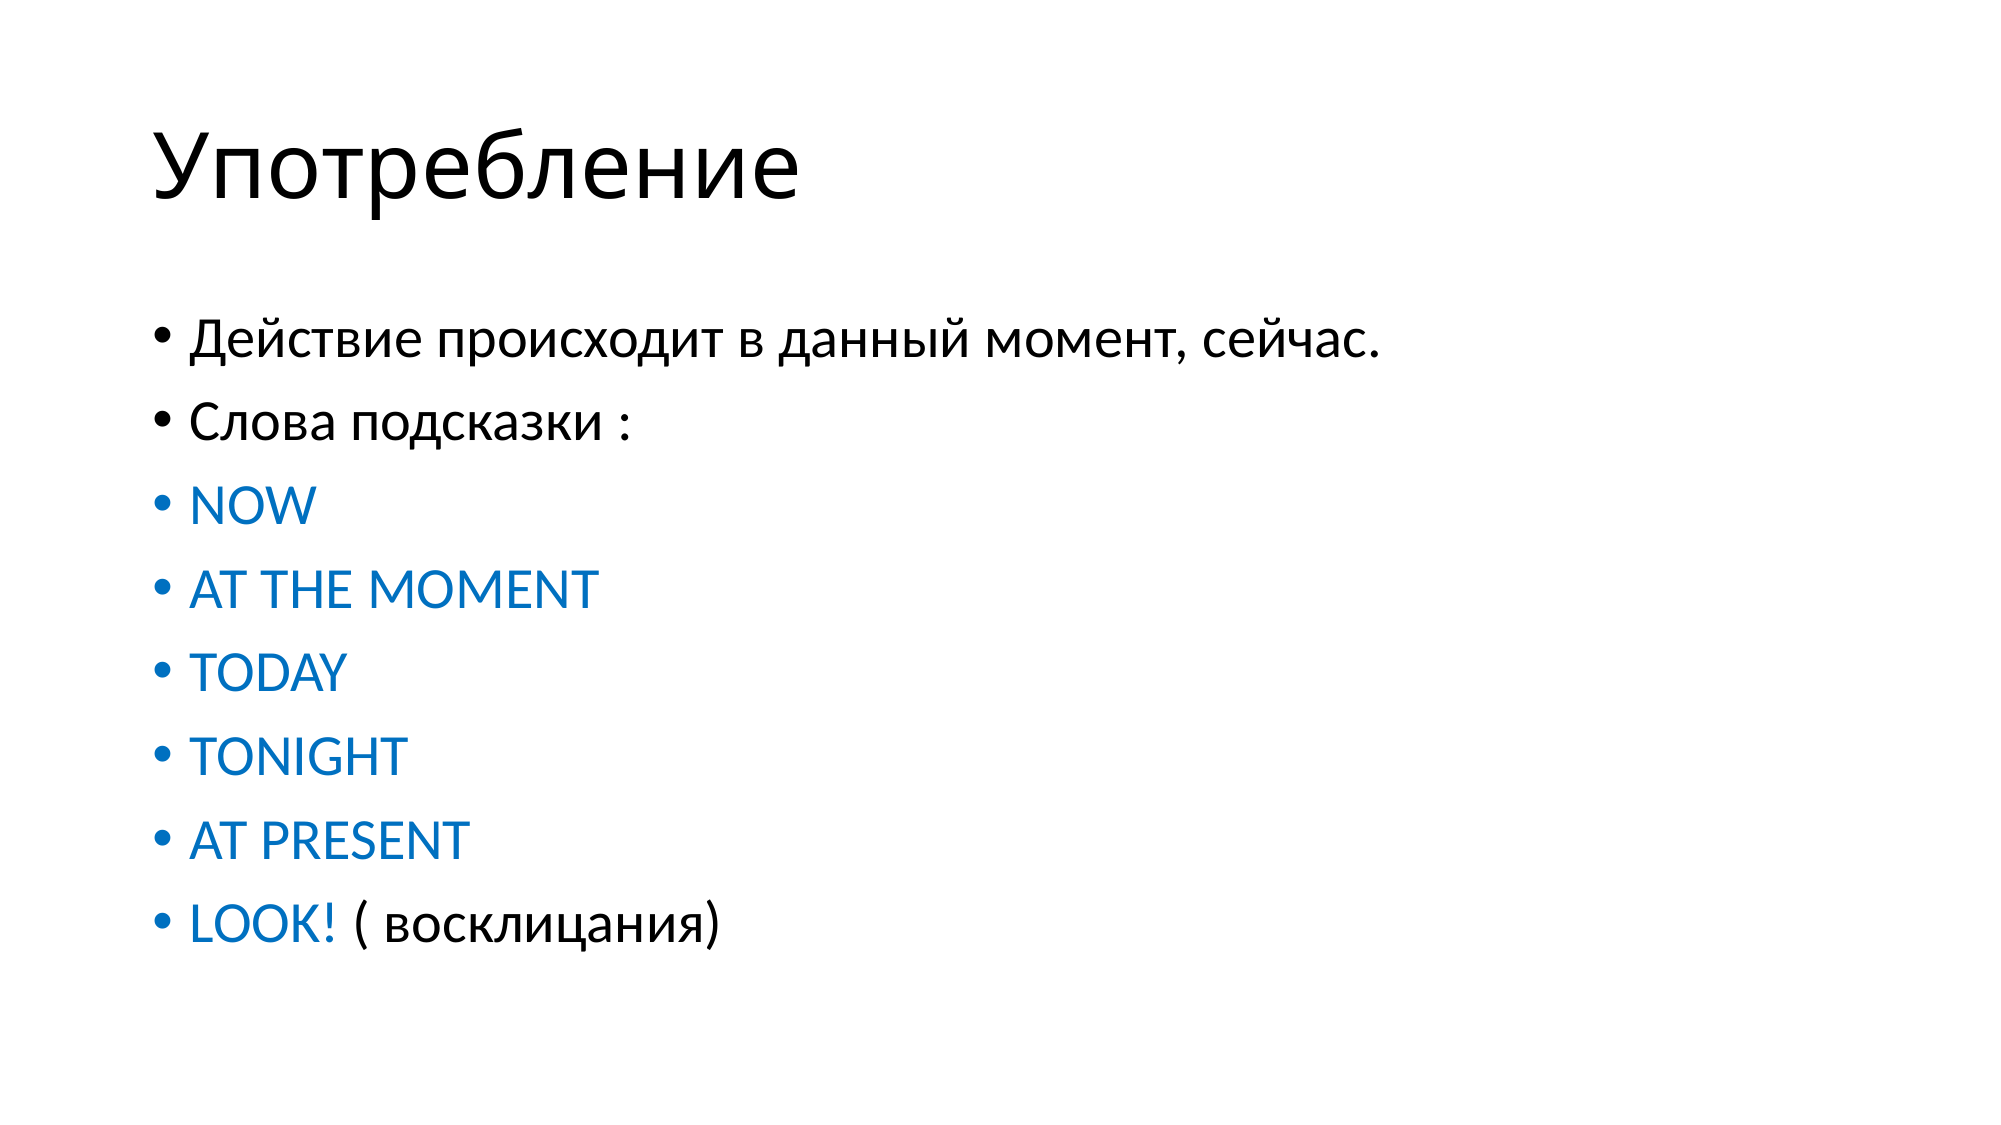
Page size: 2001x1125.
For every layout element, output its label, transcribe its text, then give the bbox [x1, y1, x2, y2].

list Действие происходит в данный момент, сейчас. Слова подсказки : NOW AT THE MOMENT TODAY TONIGHT AT PRESENT LOOK! ( восклицания) [137, 299, 1863, 1014]
title Употребление [137, 59, 1863, 278]
